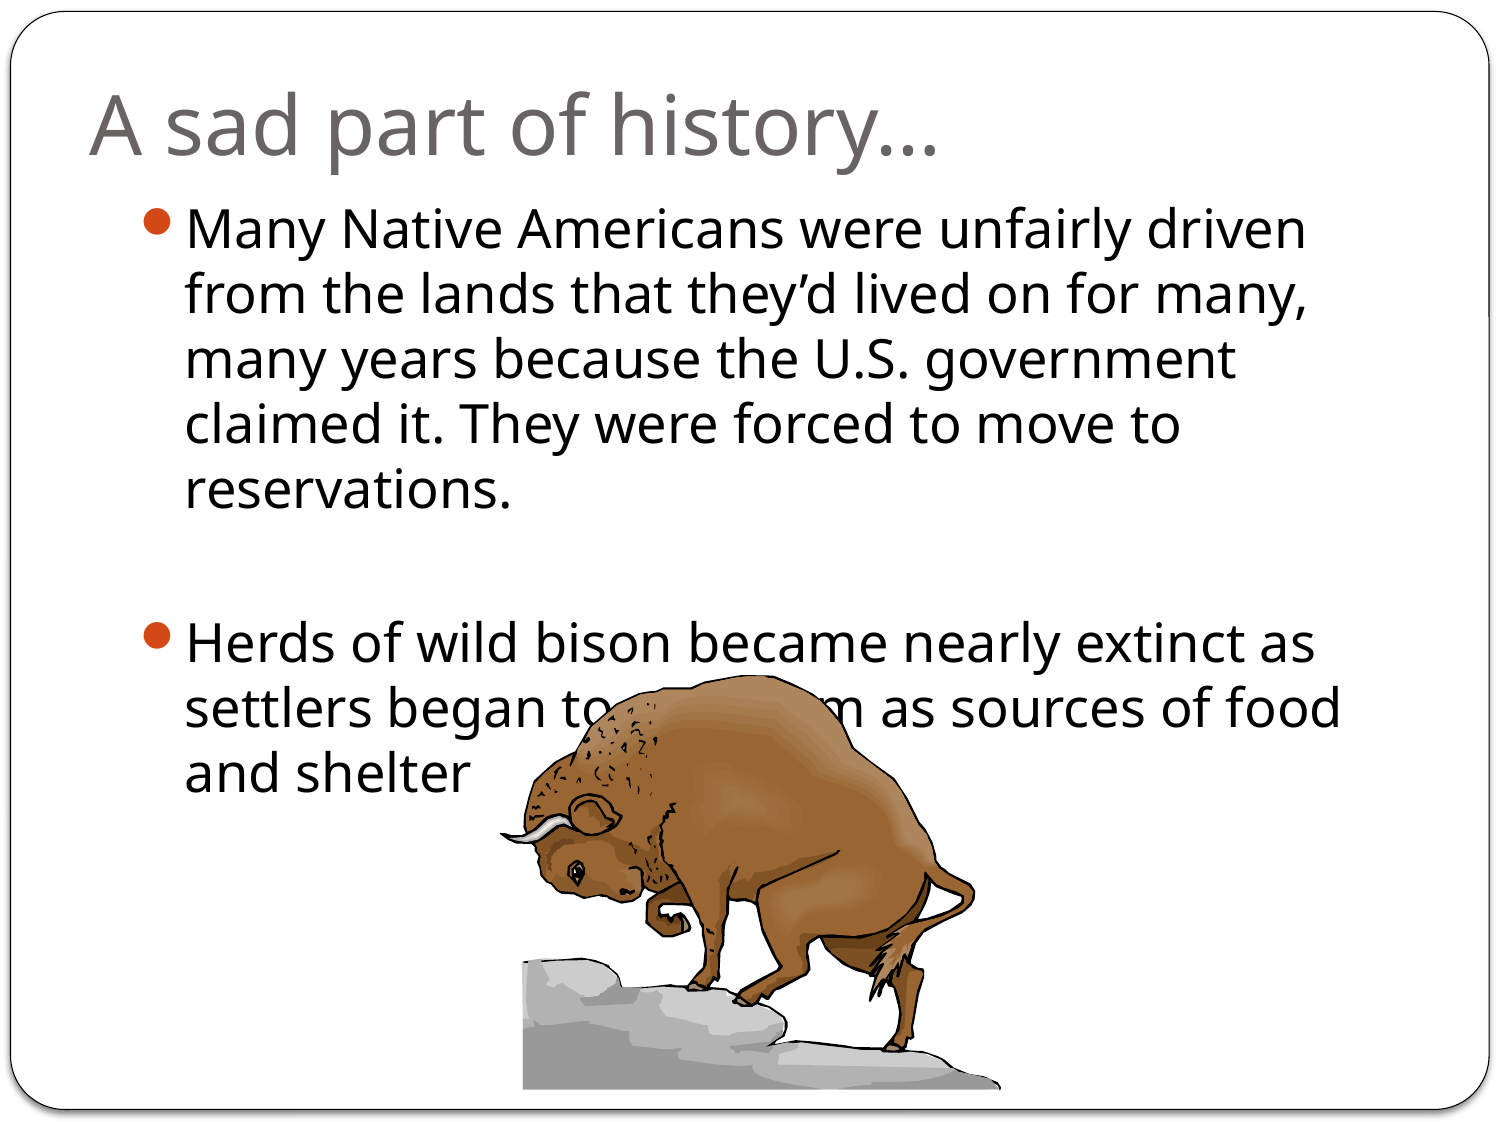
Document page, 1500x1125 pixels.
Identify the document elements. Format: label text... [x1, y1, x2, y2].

title A sad part of history… [75, 0, 1350, 188]
picture [499, 674, 1002, 1092]
list Many Native Americans were unfairly driven from the lands that they’d lived on for many, many years because the U.S. government claimed it. They were forced to move to reservations. Herds of wild bison became nearly extinct as settlers began to use them as sources of food and shelter [125, 187, 1400, 938]
